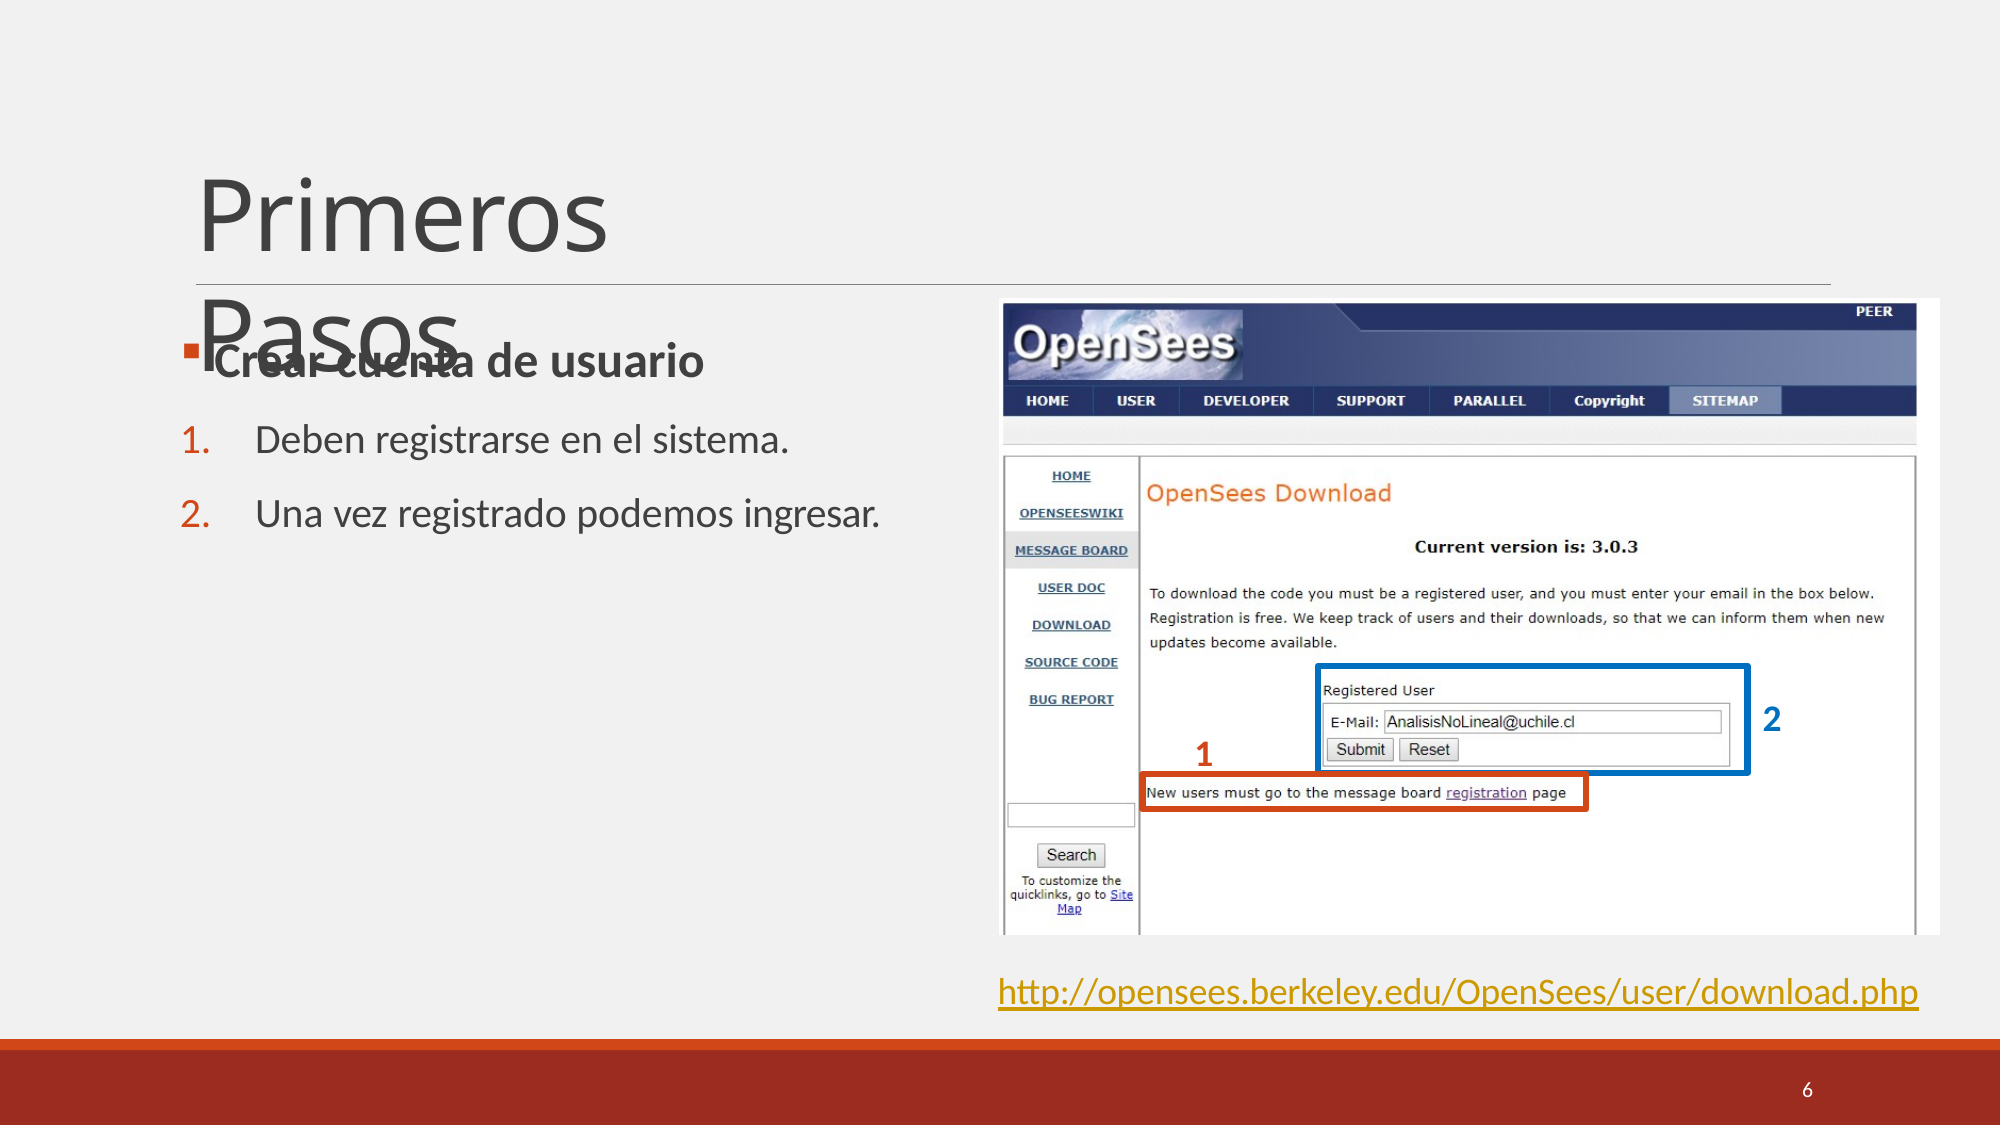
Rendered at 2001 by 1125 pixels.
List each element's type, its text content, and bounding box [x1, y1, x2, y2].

text_box Crear cuenta de usuario Deben registrarse en el sistema. Una vez registrado podemos ingresar. [177, 295, 892, 537]
title Primeros Pasos [192, 149, 790, 295]
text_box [999, 298, 1940, 935]
text_box http://opensees.berkeley.edu/OpenSees/user/download.php [995, 964, 1935, 1012]
slide_number 6 [1795, 1077, 1831, 1125]
